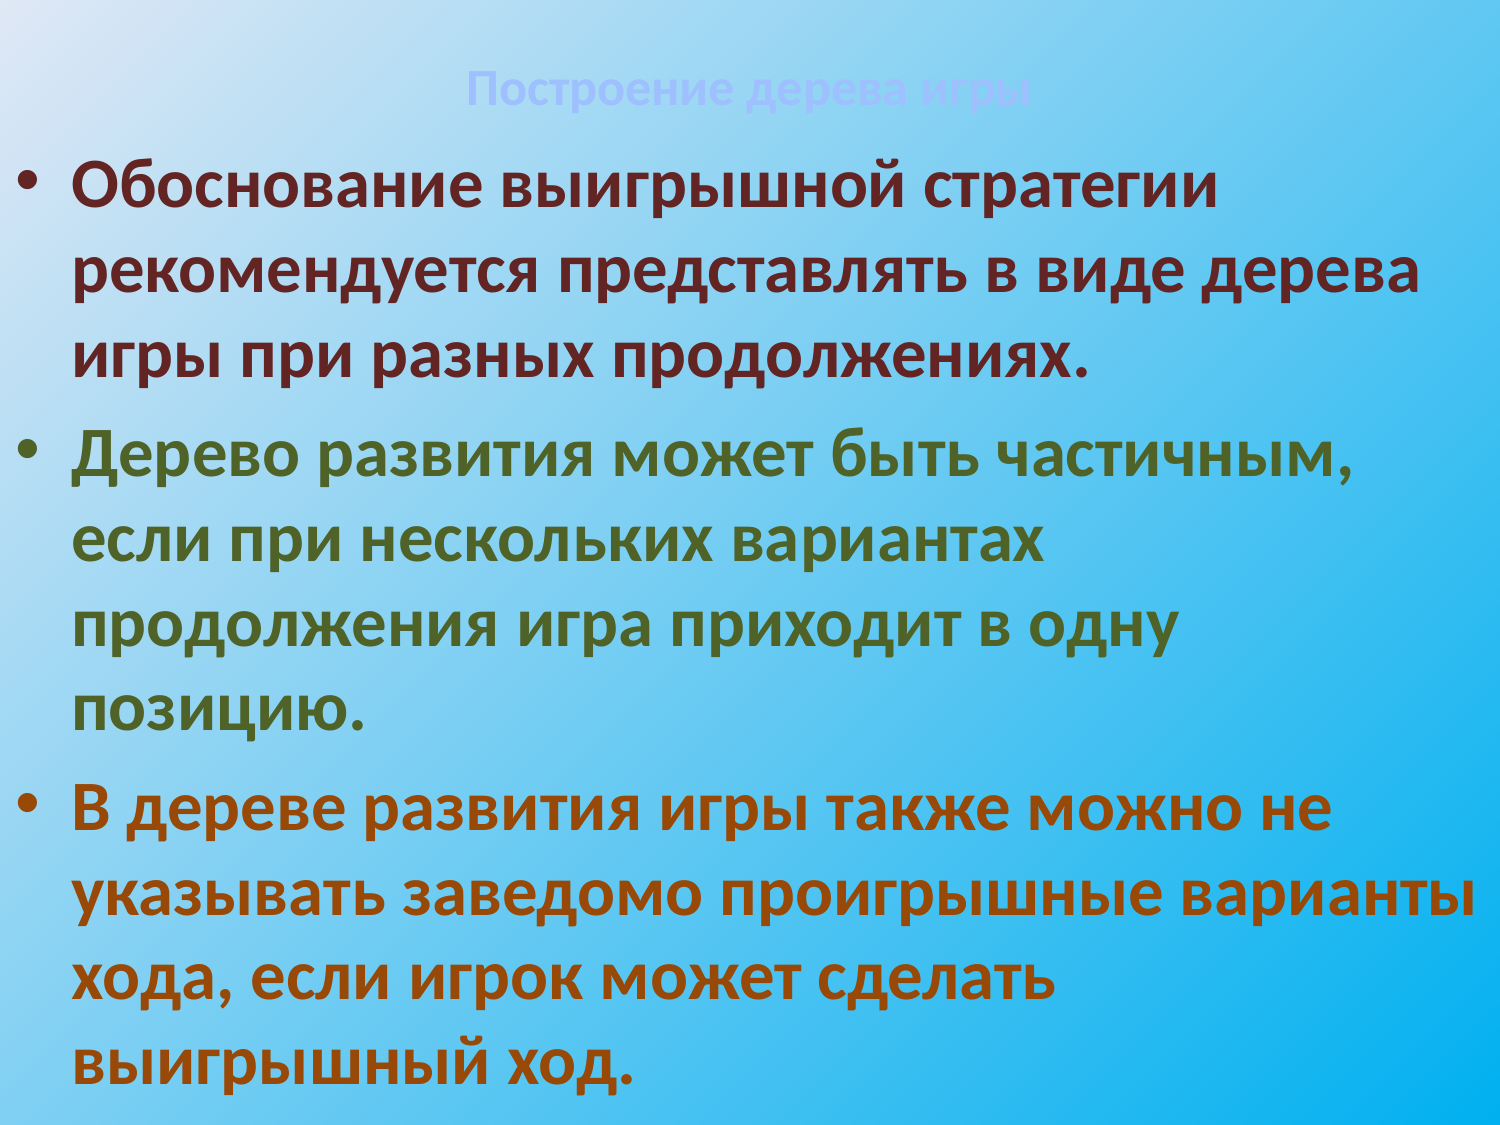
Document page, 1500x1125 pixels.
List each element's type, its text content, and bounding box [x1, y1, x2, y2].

title Построение дерева игры [75, 45, 1425, 128]
list Обоснование выигрышной стратегии рекомендуется представлять в виде дерева игры при разных продолжениях. Дерево развития может быть частичным, если при нескольких вариантах продолжения игра приходит в одну позицию. В дереве развития игры также можно не указывать заведомо проигрышные варианты хода, если игрок может сделать выигрышный ход. [0, 128, 1500, 1125]
